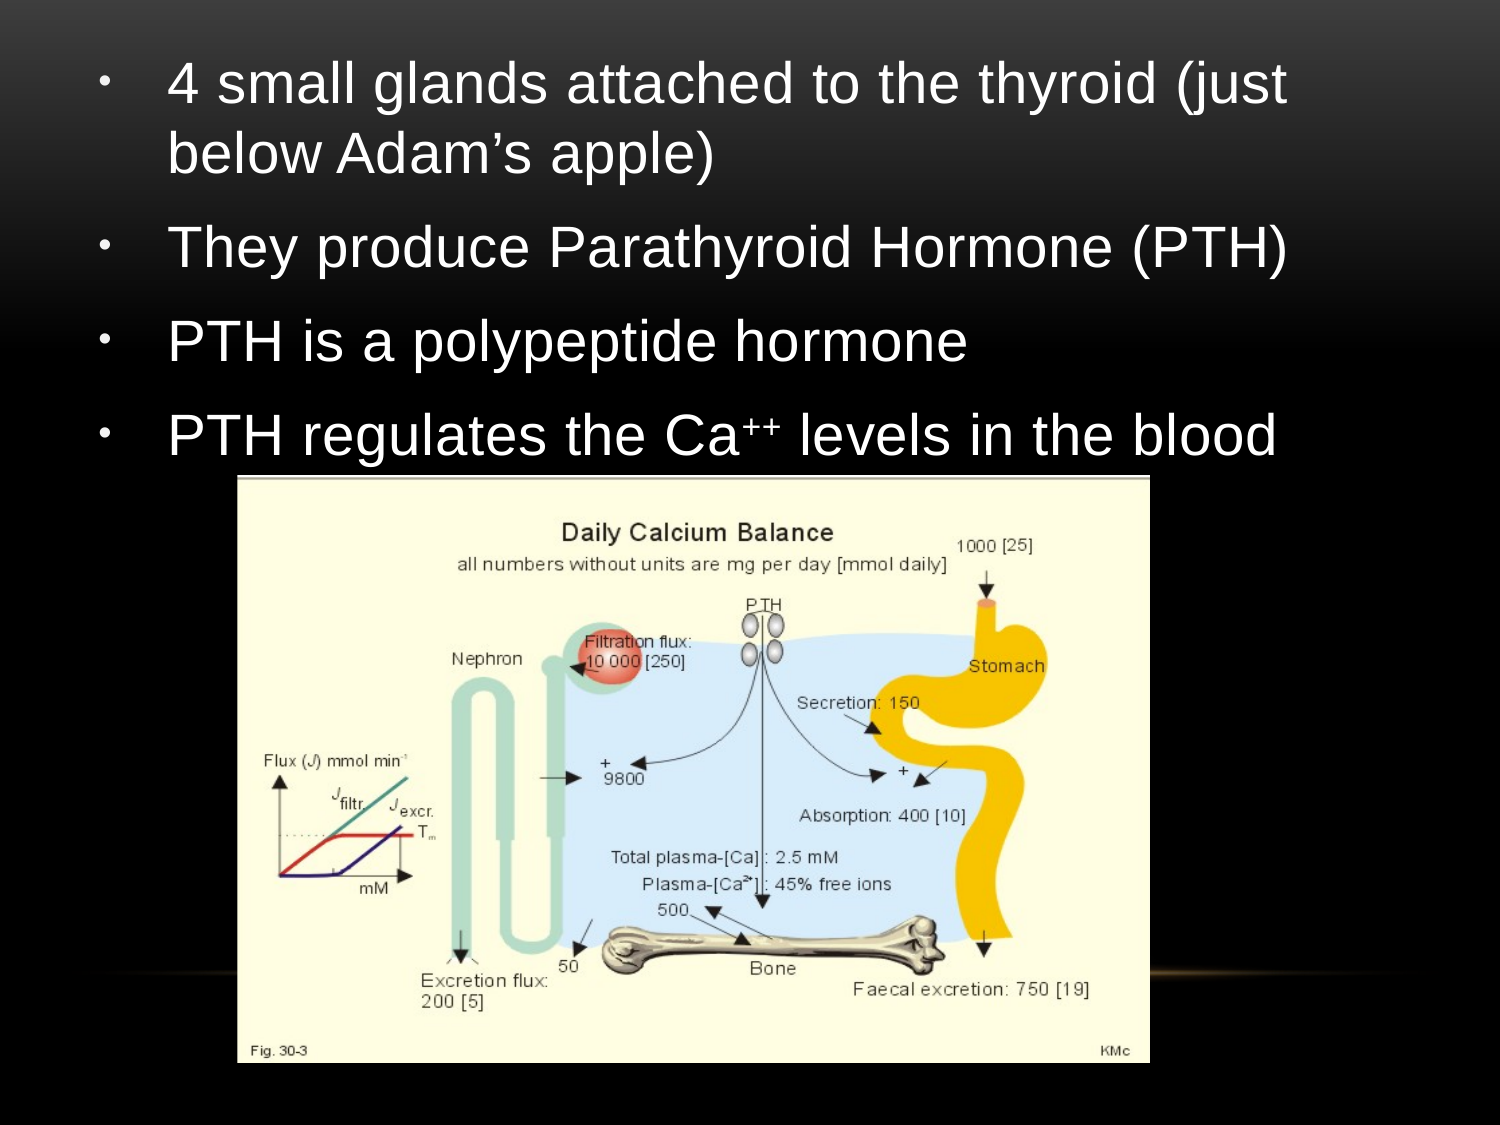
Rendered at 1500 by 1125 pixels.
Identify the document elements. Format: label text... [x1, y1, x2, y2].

picture [0, 0, 1500, 1125]
list 4 small glands attached to the thyroid (just below Adam’s apple) They produce Parathyroid Hormone (PTH) PTH is a polypeptide hormone PTH regulates the Ca++ levels in the blood [62, 37, 1475, 691]
text_box [237, 475, 1150, 1063]
